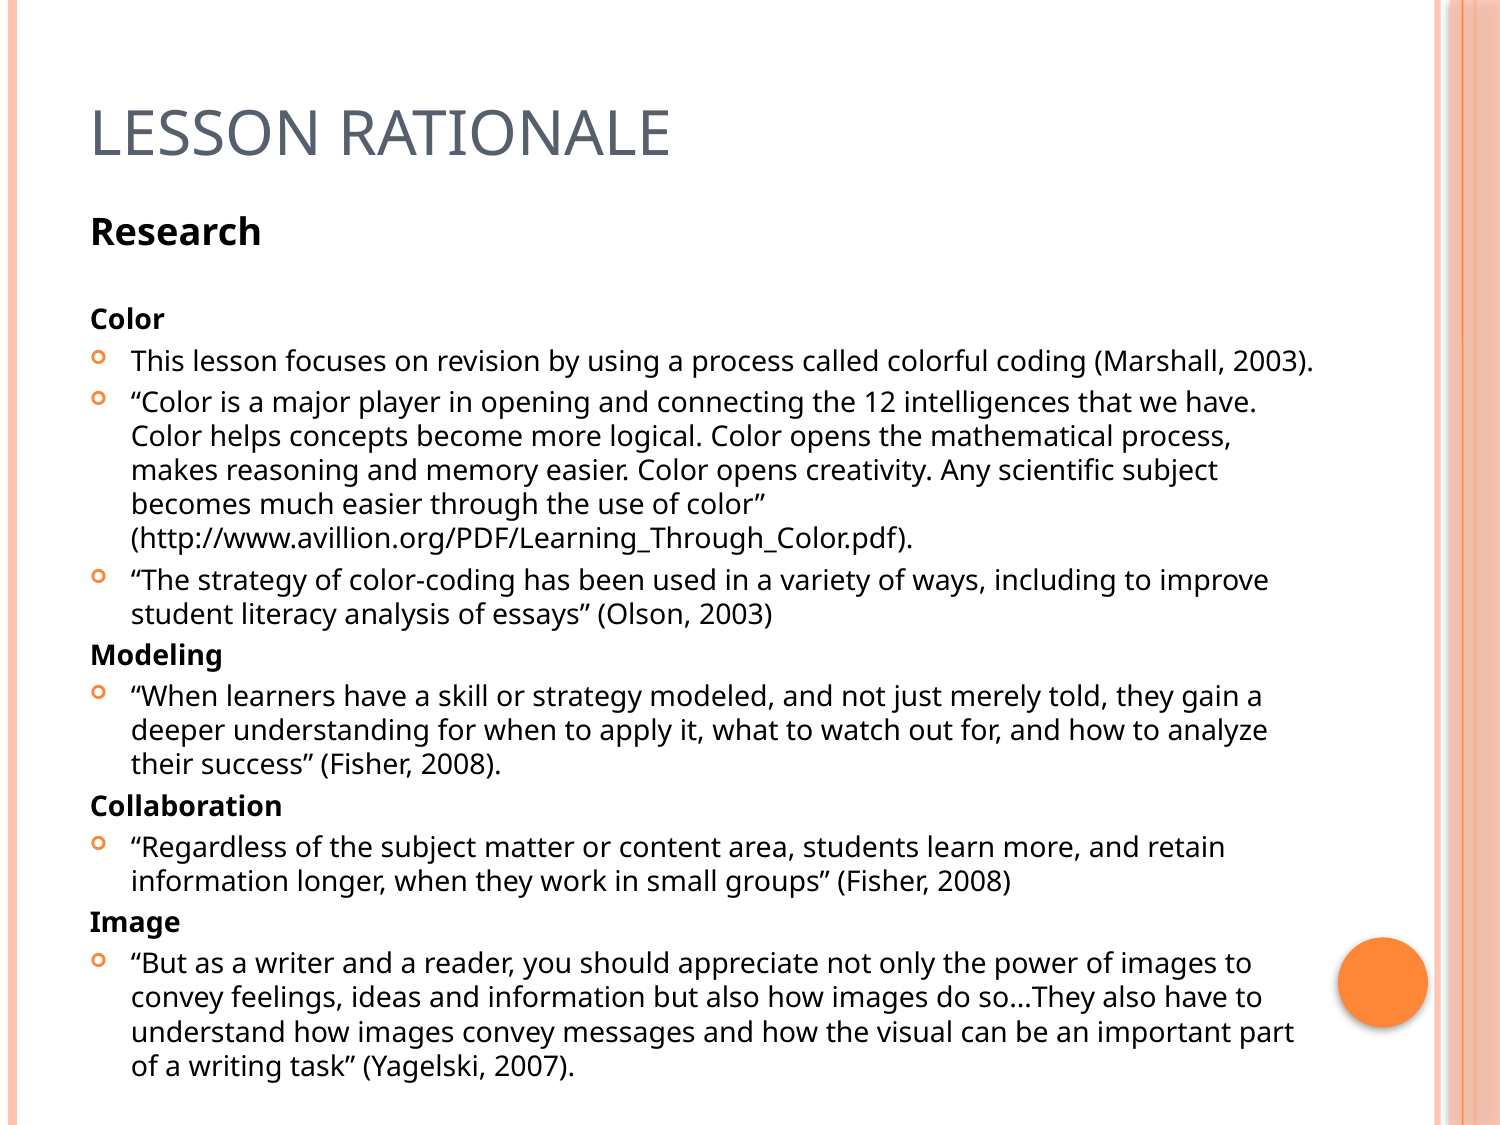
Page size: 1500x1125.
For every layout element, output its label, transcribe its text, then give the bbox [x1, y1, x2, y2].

title Lesson Rationale [75, 45, 1300, 175]
list Research Color This lesson focuses on revision by using a process called colorful coding (Marshall, 2003). “Color is a major player in opening and connecting the 12 intelligences that we have. Color helps concepts become more logical. Color opens the mathematical process, makes reasoning and memory easier. Color opens creativity. Any scientific subject becomes much easier through the use of color” (http://www.avillion.org/PDF/Learning_Through_Color.pdf). “The strategy of color-coding has been used in a variety of ways, including to improve student literacy analysis of essays” (Olson, 2003) Modeling “When learners have a skill or strategy modeled, and not just merely told, they gain a deeper understanding for when to apply it, what to watch out for, and how to analyze their success” (Fisher, 2008). Collaboration “Regardless of the subject matter or content area, students learn more, and retain information longer, when they work in small groups” (Fisher, 2008) Image “But as a writer and a reader, you should appreciate not only the power of images to convey feelings, ideas and information but also how images do so…They also have to understand how images convey messages and how the visual can be an important part of a writing task” (Yagelski, 2007). [75, 200, 1338, 1125]
